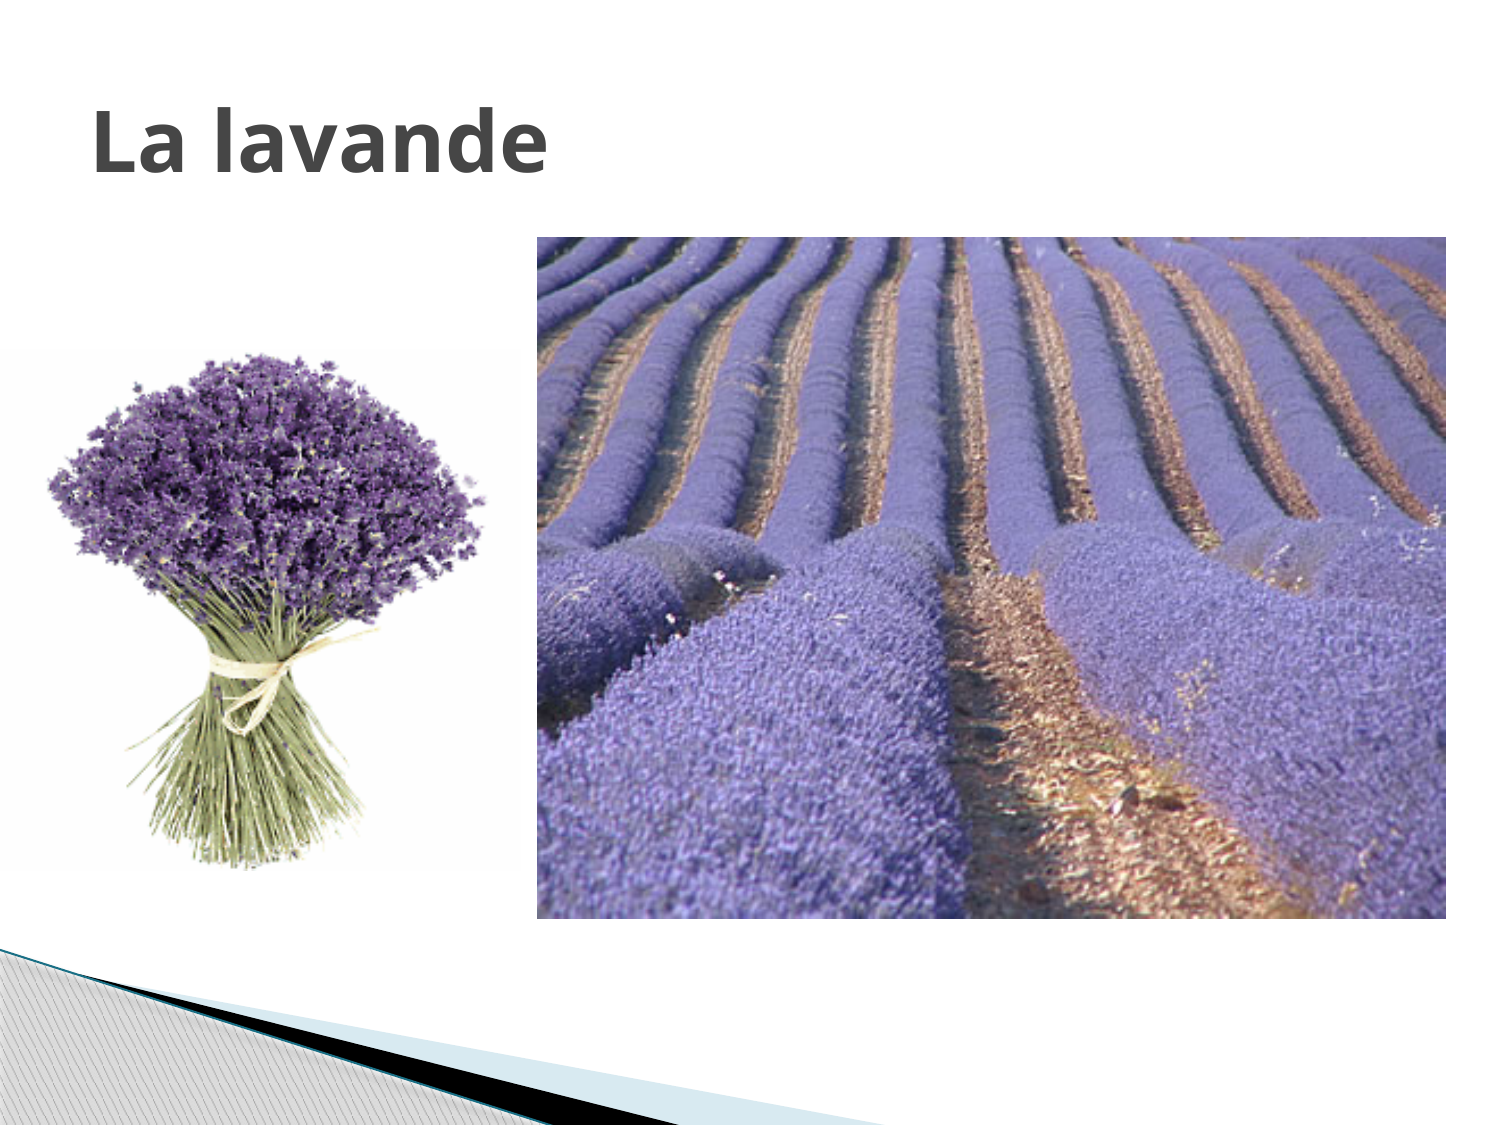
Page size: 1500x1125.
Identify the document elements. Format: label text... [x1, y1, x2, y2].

picture [537, 237, 1447, 919]
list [0, 349, 521, 871]
title La lavande [75, 45, 1425, 233]
